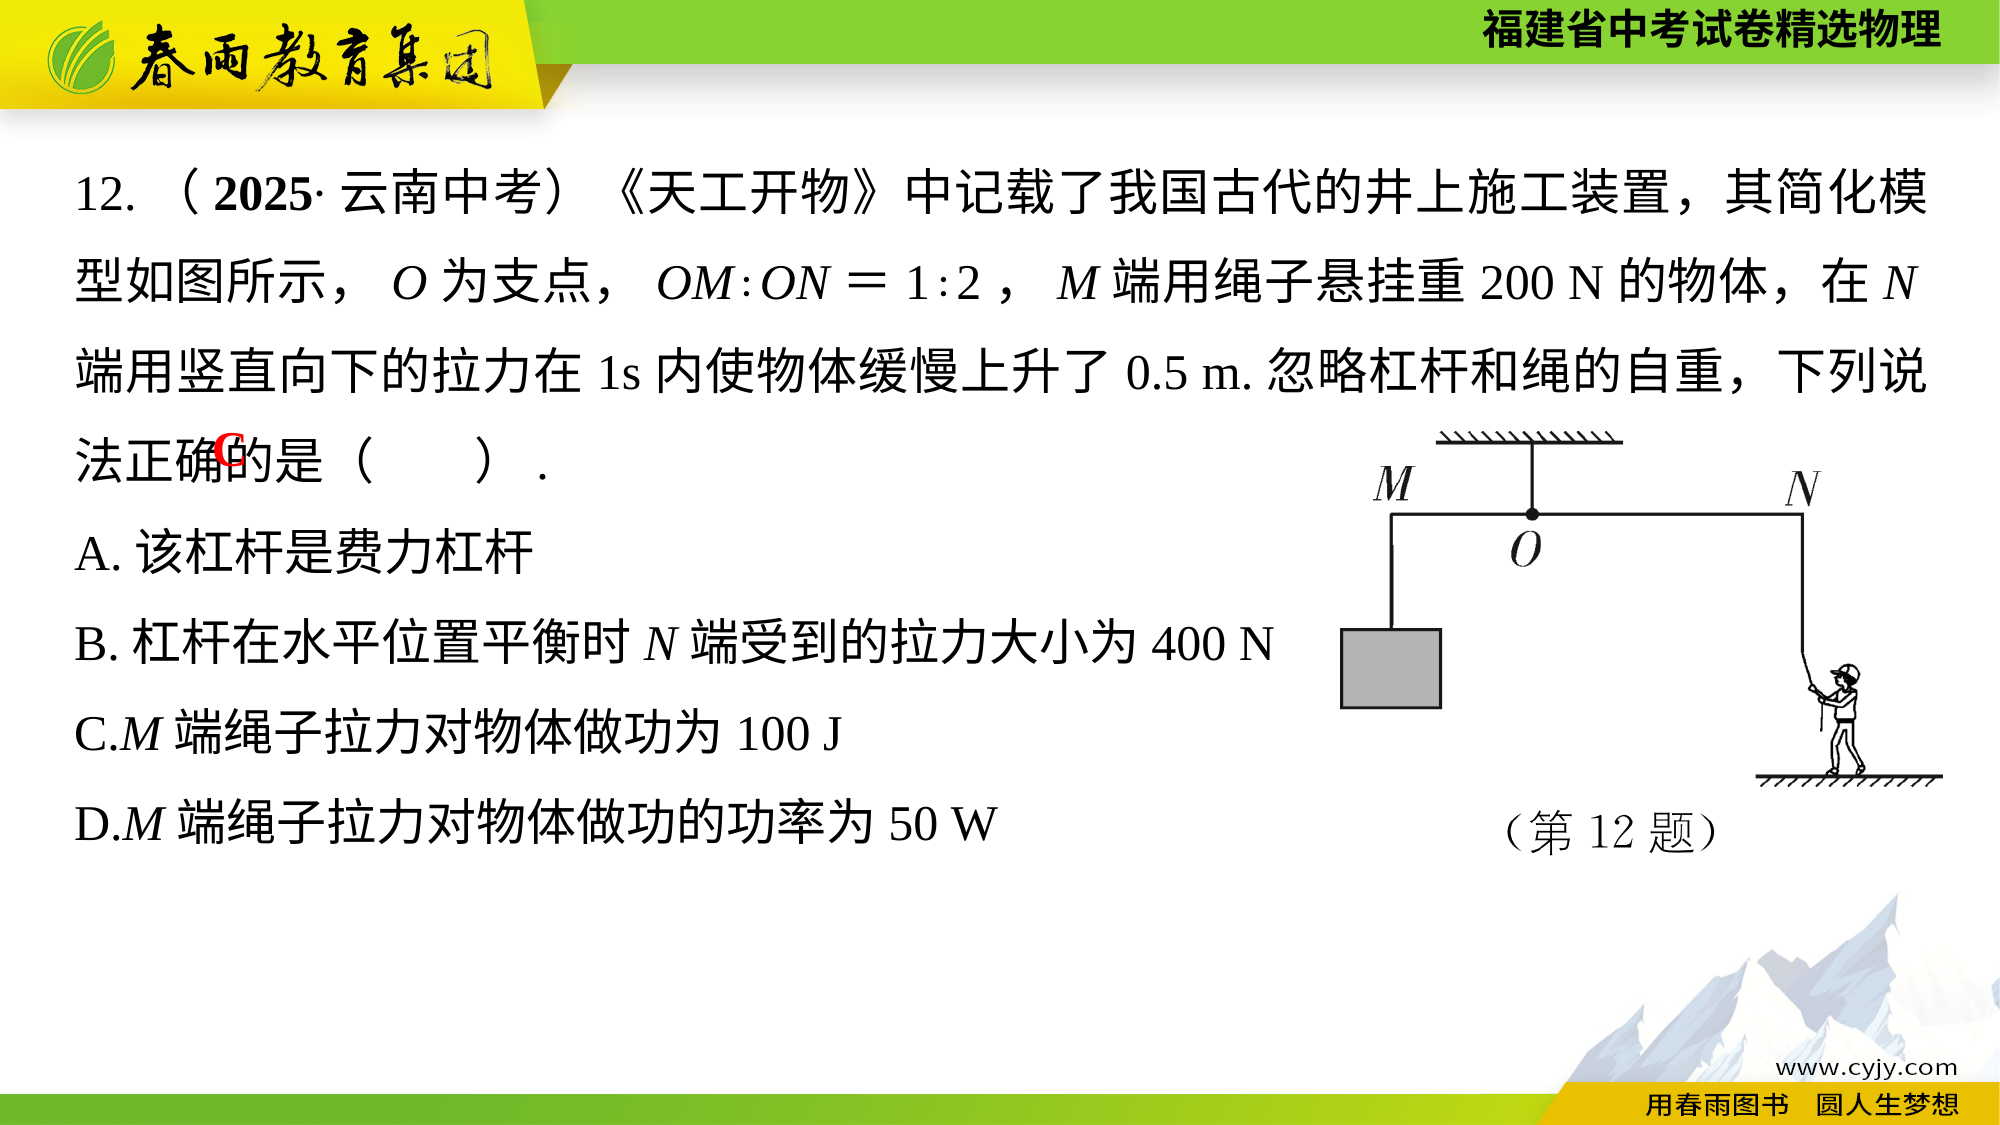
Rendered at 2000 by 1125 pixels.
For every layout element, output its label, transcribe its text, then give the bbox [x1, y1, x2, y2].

text_box C [197, 408, 263, 484]
list 12.（2025∙云南中考）《天工开物》中记载了我国古代的井上施工装置，其简化模型如图所示，O为支点，OM∶ON＝1∶2，M端用绳子悬挂重200 N的物体，在N端用竖直向下的拉力在1s内使物体缓慢上升了0.5 m.忽略杠杆和绳的自重，下列说法正确的是（ ）. A.该杠杆是费力杠杆 B.杠杆在水平位置平衡时N端受到的拉力大小为400 N C.M端绳子拉力对物体做功为100 J D.M端绳子拉力对物体做功的功率为50 W [59, 122, 1944, 865]
picture [0, 0, 2000, 1125]
